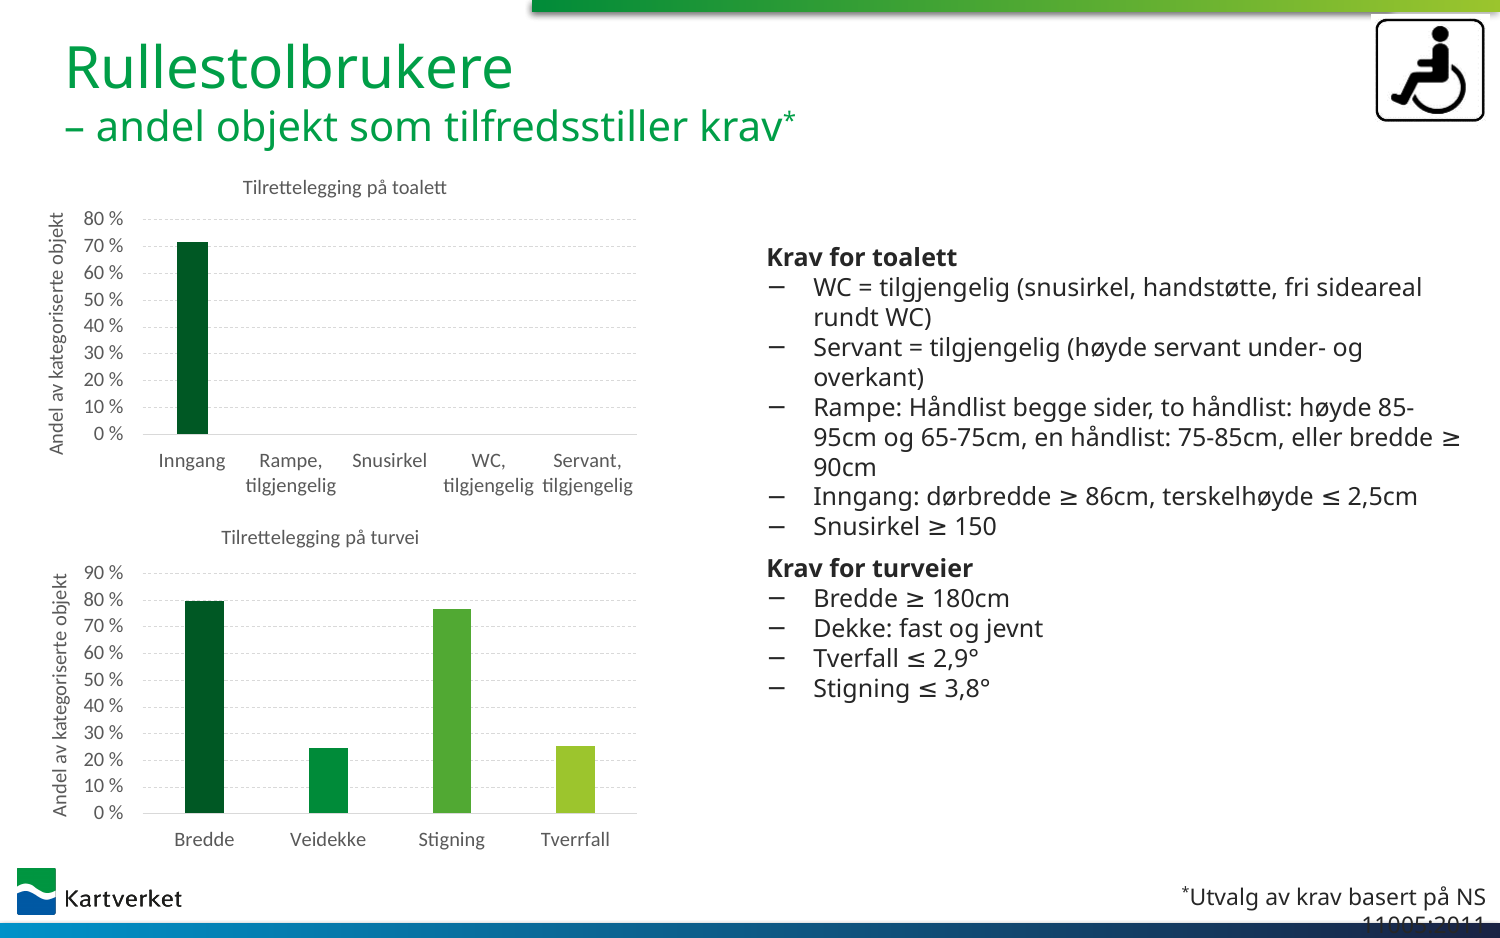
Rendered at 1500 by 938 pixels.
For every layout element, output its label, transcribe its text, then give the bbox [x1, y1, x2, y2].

text_box Rullestolbrukere – andel objekt som tilfredsstiller krav* [49, 14, 1431, 158]
text_box Krav for turveier Bredde ≥ 180cm Dekke: fast og jevnt Tverfall ≤ 2,9° Stigning ≤ 3,8° [751, 545, 1483, 710]
picture [1371, 13, 1491, 127]
picture [41, 520, 650, 859]
picture [41, 166, 650, 505]
text_box Krav for toalett WC = tilgjengelig (snusirkel, handstøtte, fri sideareal rundt WC) Servant = tilgjengelig (høyde servant under- og overkant) Rampe: Håndlist begge sider, to håndlist: høyde 85-95cm og 65-75cm, en håndlist: 75-85cm, eller bredde ≥ 90cm Inngang: dørbredde ≥ 86cm, terskelhøyde ≤ 2,5cm Snusirkel ≥ 150 [751, 234, 1483, 545]
text_box *Utvalg av krav basert på NS 11005:2011 [1068, 873, 1500, 938]
